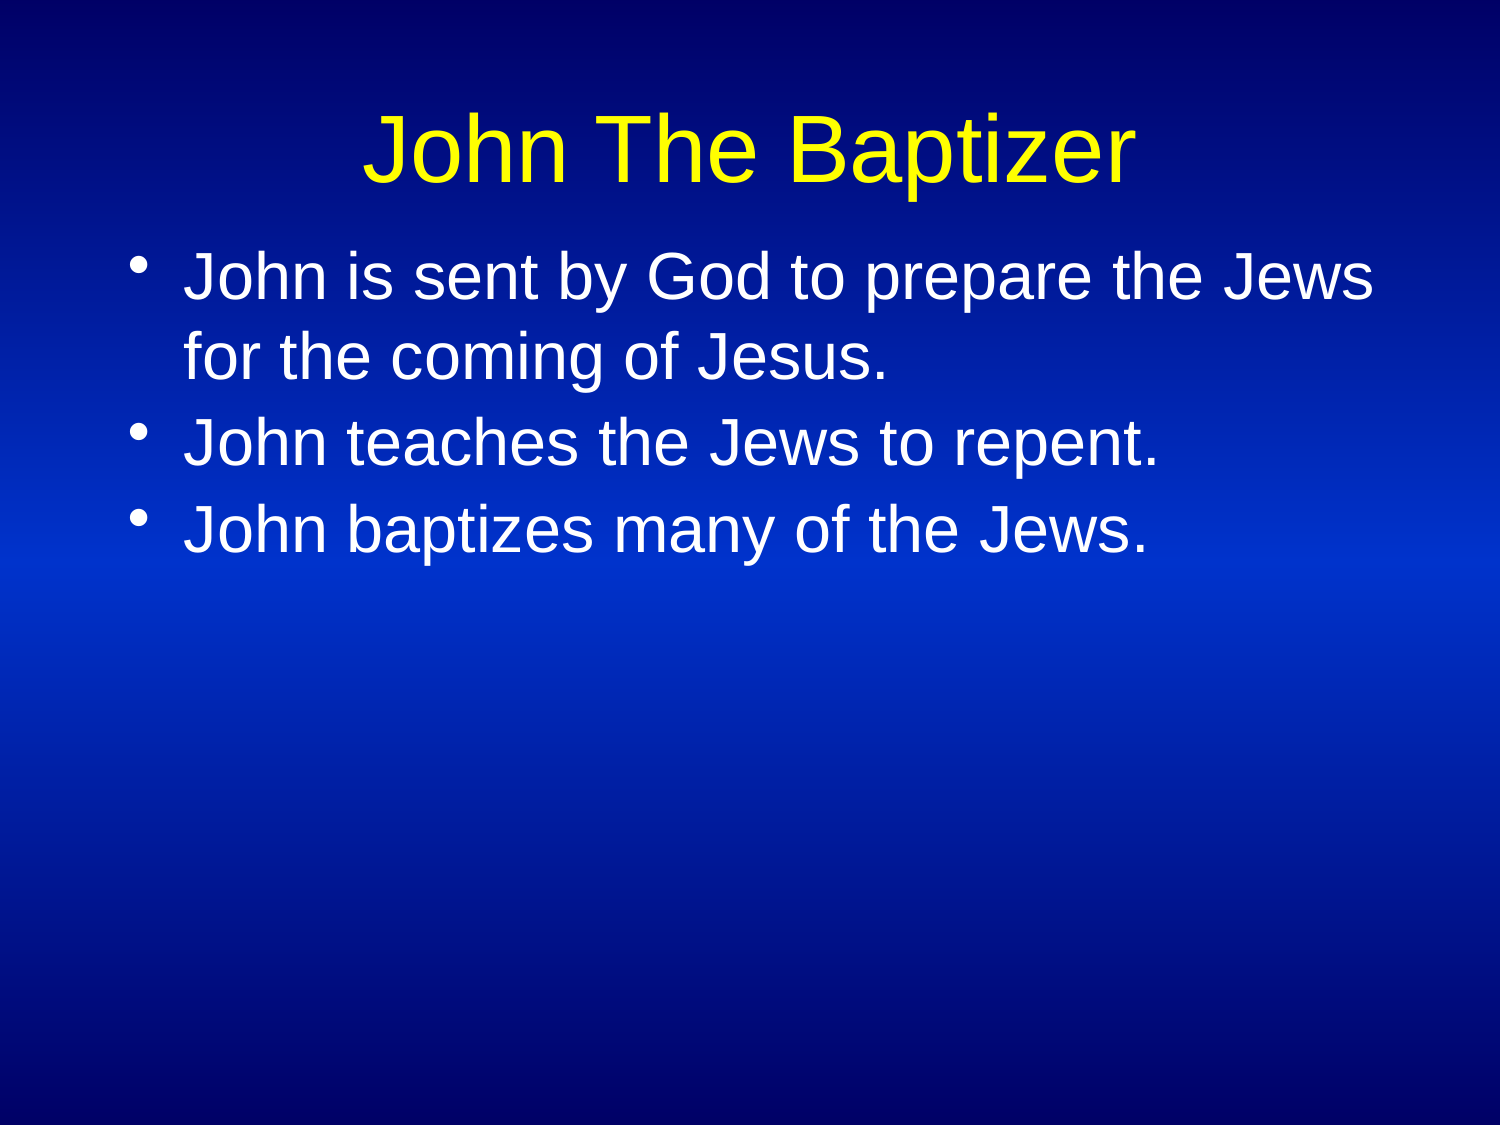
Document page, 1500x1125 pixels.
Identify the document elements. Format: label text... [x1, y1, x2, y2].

title John The Baptizer [37, 50, 1463, 238]
list John is sent by God to prepare the Jews for the coming of Jesus. John teaches the Jews to repent. John baptizes many of the Jews. [112, 224, 1438, 913]
